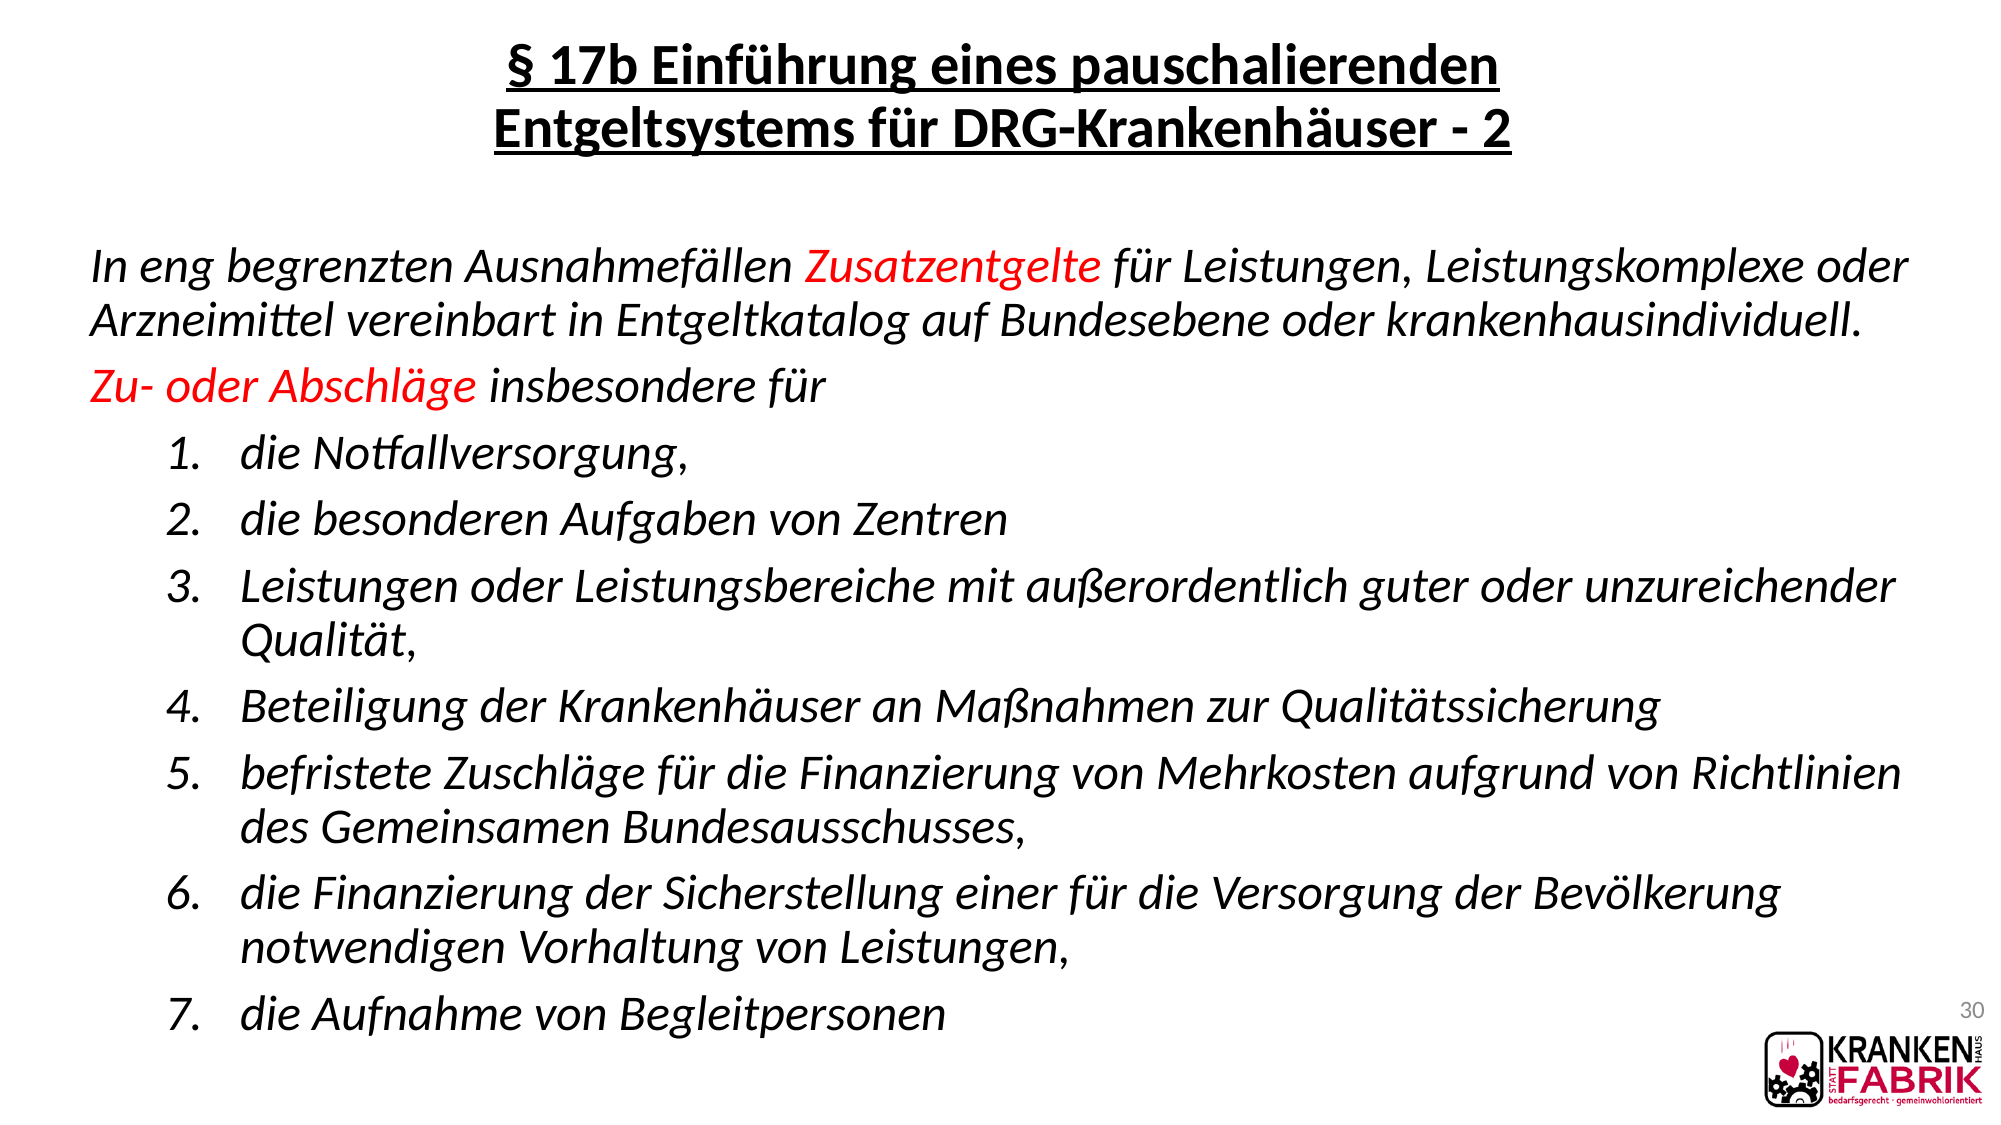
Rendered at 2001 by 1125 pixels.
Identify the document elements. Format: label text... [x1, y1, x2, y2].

title § 17b Einführung eines pauschalierenden Entgeltsystems für DRG-Krankenhäuser - 2 [327, 3, 1678, 191]
picture [1746, 1039, 2000, 1125]
list In eng begrenzten Ausnahmefällen Zusatzentgelte für Leistungen, Leistungskomplexe oder Arzneimittel vereinbart in Entgeltkatalog auf Bundesebene oder krankenhausindividuell. Zu- oder Abschläge insbesondere für die Notfallversorgung, die besonderen Aufgaben von Zentren Leistungen oder Leistungsbereiche mit außerordentlich guter oder unzureichender Qualität, Beteiligung der Krankenhäuser an Maßnahmen zur Qualitätssicherung befristete Zuschläge für die Finanzierung von Mehrkosten aufgrund von Richtlinien des Gemeinsamen Bundesausschusses, die Finanzierung der Sicherstellung einer für die Versorgung der Bevölkerung notwendigen Vorhaltung von Leistungen, die Aufnahme von Begleitpersonen [75, 231, 1944, 1039]
slide_number 30 [1550, 979, 2000, 1039]
